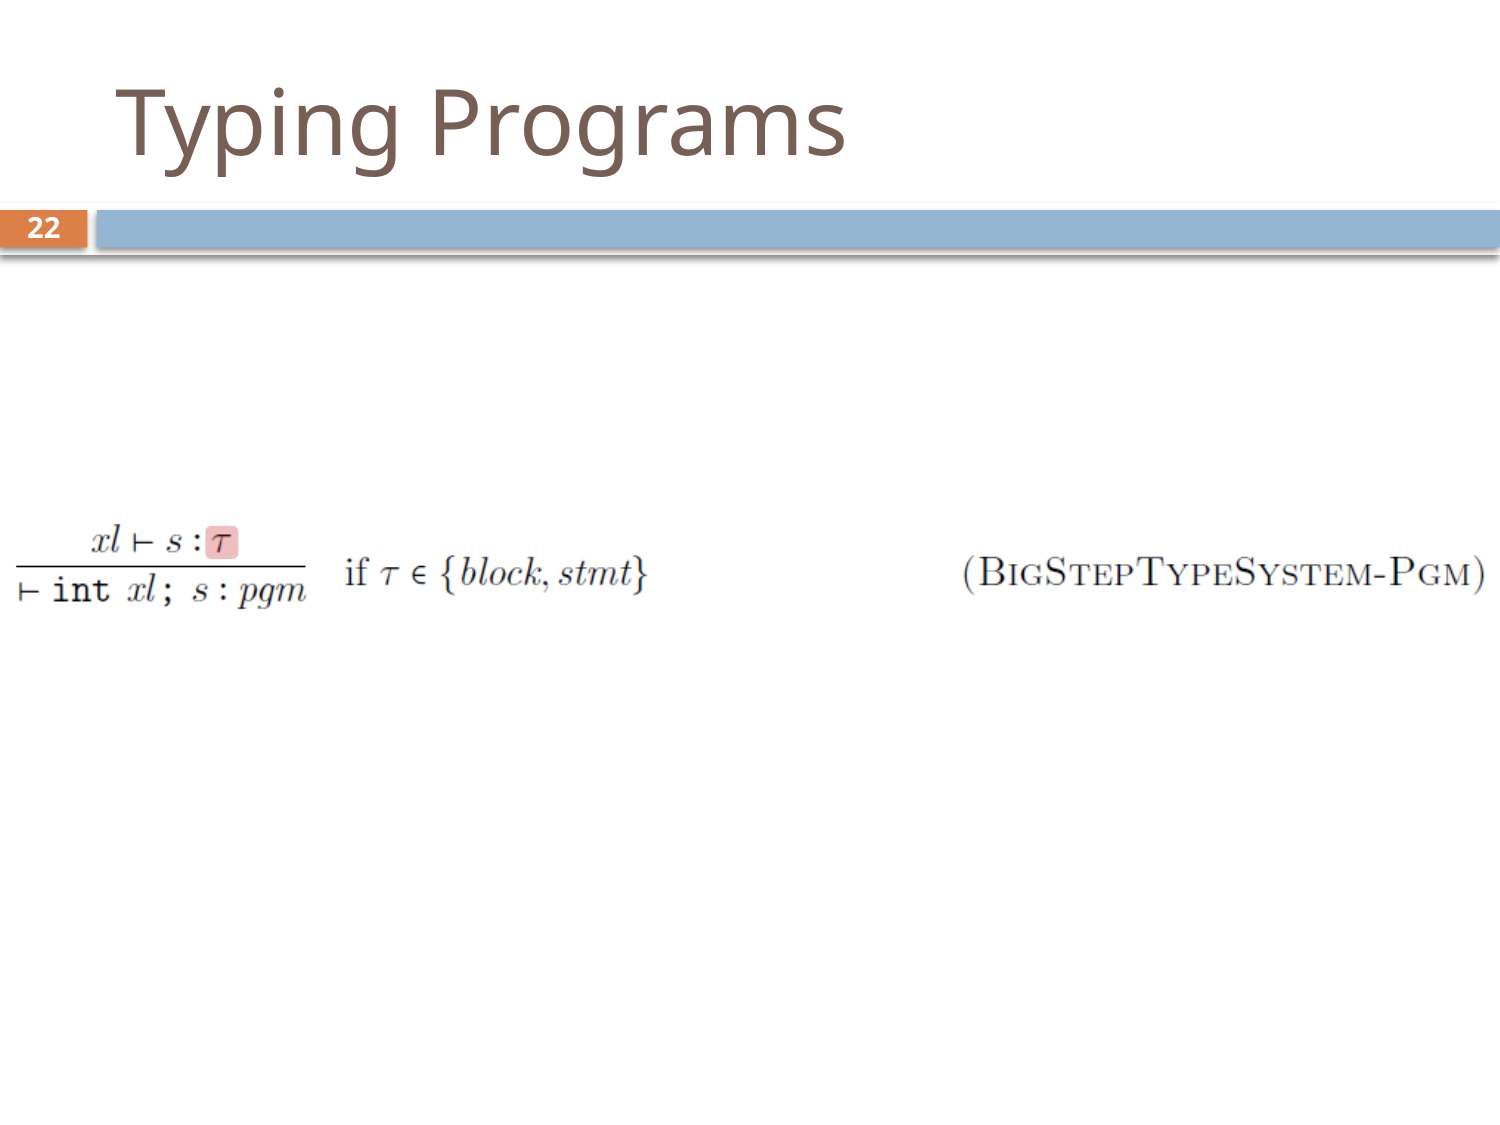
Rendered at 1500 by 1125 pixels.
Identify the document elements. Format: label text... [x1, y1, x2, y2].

title Typing Programs [100, 37, 1438, 200]
picture [12, 508, 1488, 624]
slide_number 22 [0, 208, 88, 249]
